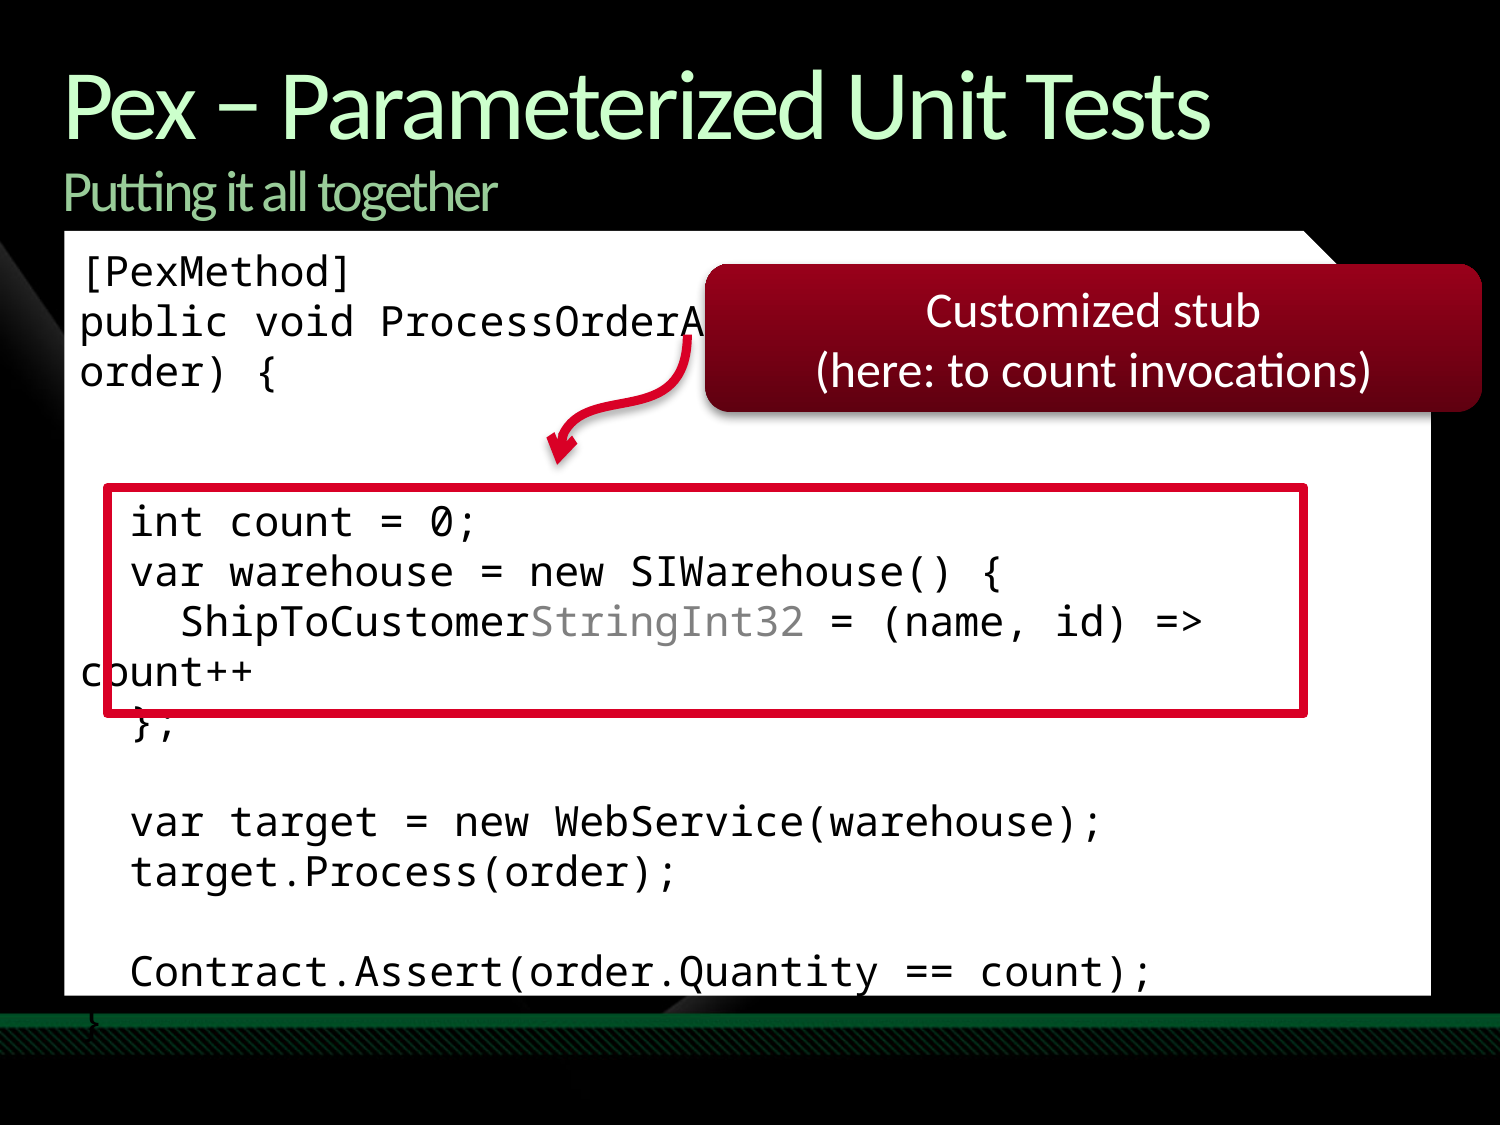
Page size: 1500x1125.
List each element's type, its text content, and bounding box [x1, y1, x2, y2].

text_box [PexMethod] public void ProcessOrderAndCheckQuantity(Order order) { int count = 0; var warehouse = new SIWarehouse() { ShipToCustomerStringInt32 = (name, id) => count++ }; var target = new WebService(warehouse); target.Process(order); Contract.Assert(order.Quantity == count); } [59, 226, 1436, 1001]
title Pex − Parameterized Unit Tests Putting it all together [62, 53, 1438, 208]
text_box [103, 483, 1308, 718]
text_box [556, 334, 688, 466]
text_box Customized stub (here: to count invocations) [705, 263, 1482, 413]
picture [0, 0, 1500, 1125]
